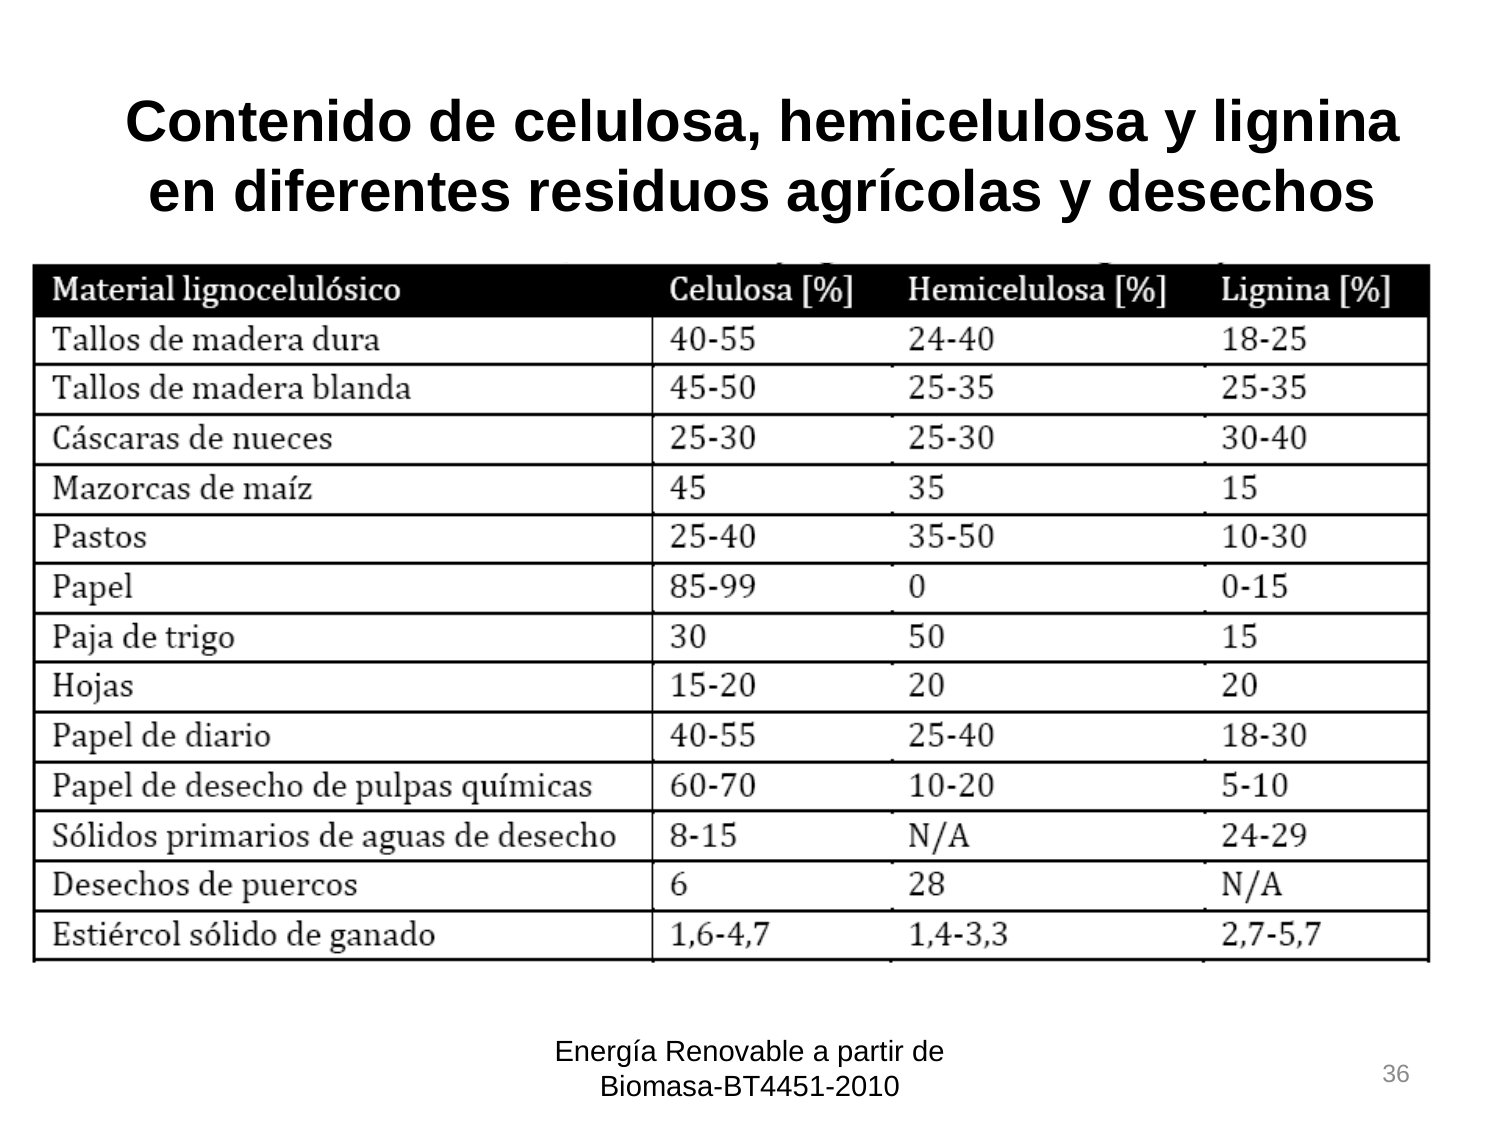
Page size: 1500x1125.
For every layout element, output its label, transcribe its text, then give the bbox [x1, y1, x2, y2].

picture [0, 219, 1457, 988]
footer Energía Renovable a partir de Biomasa-BT4451-2010 [512, 1024, 988, 1103]
title Contenido de celulosa, hemicelulosa y lignina en diferentes residuos agrícolas y desechos [88, 42, 1439, 218]
text_box 36 [1074, 1042, 1425, 1103]
